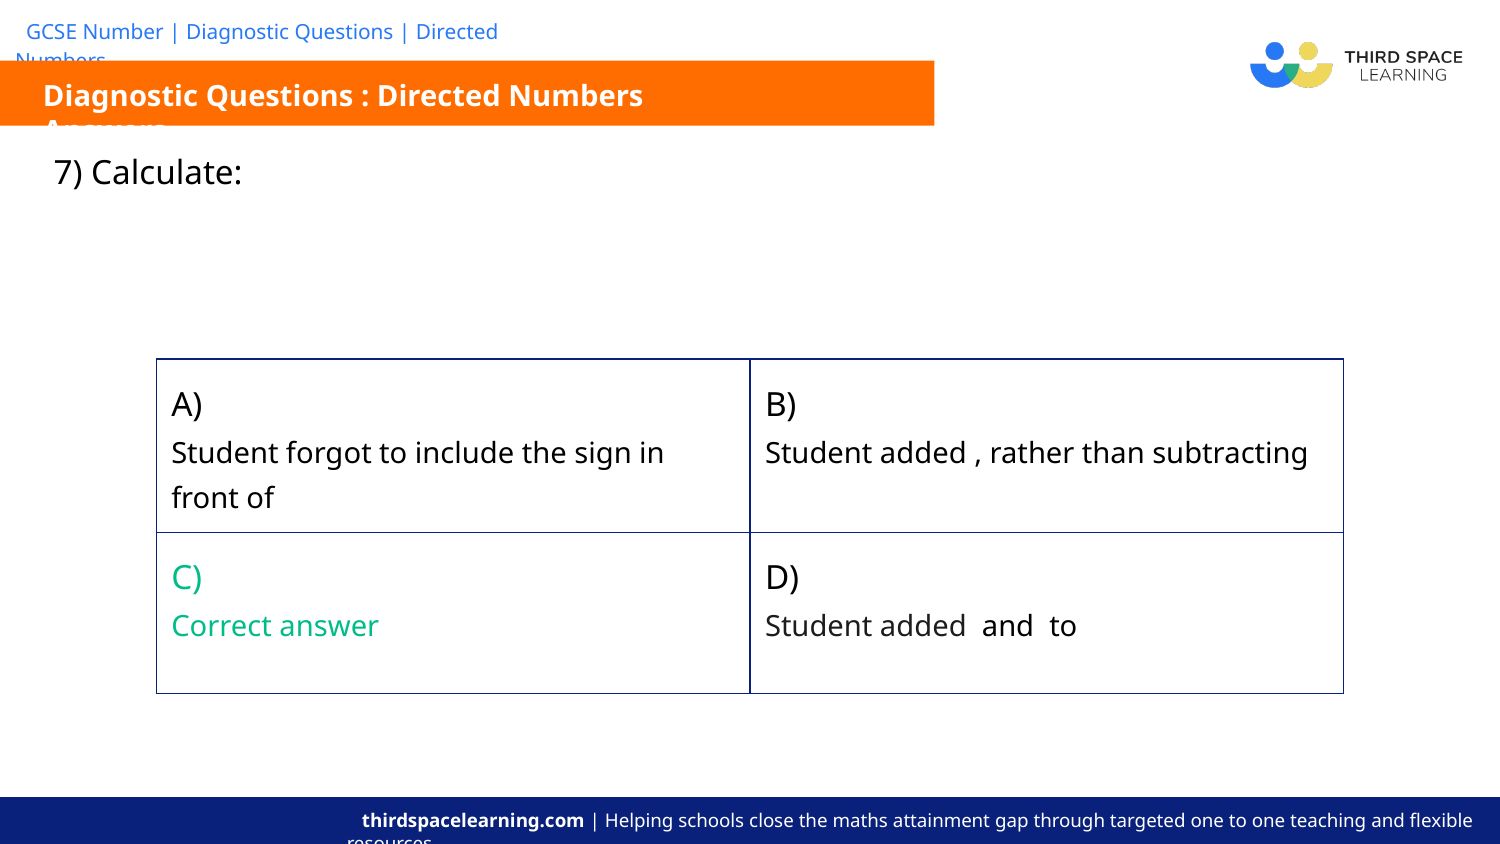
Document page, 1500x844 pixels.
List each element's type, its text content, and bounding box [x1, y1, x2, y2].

text_box Diagnostic Questions : Directed Numbers Answers [27, 61, 778, 162]
picture [1250, 33, 1465, 99]
